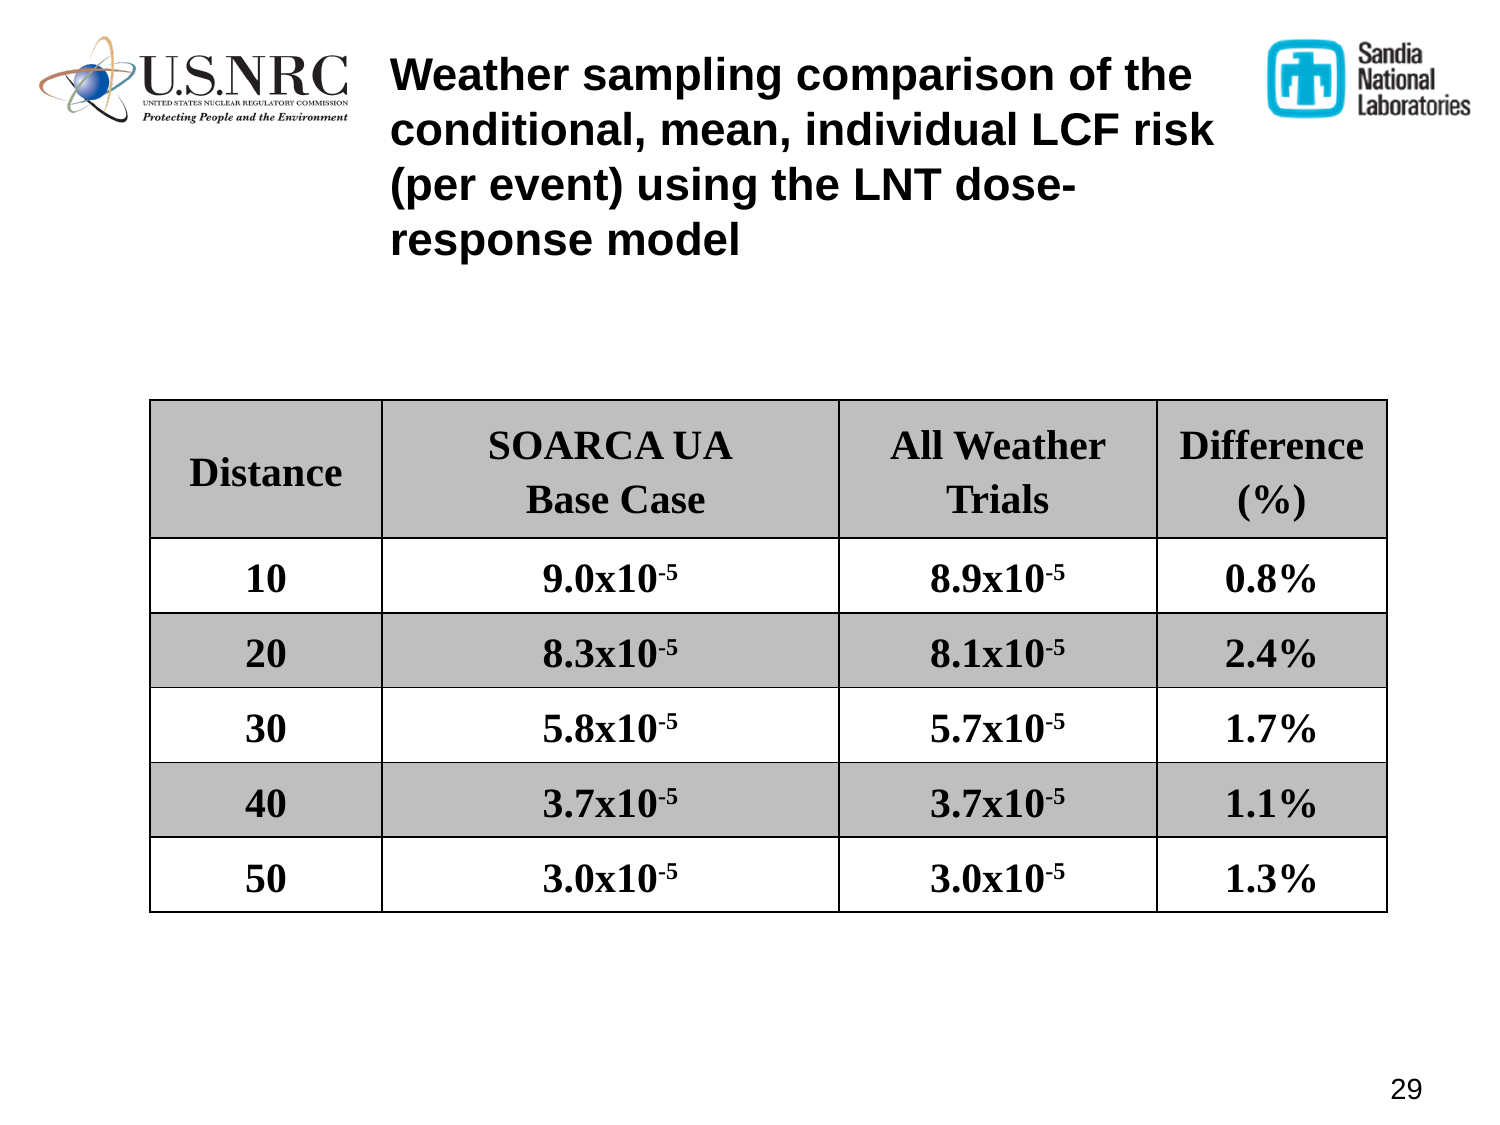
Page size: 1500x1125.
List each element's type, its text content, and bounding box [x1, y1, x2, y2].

table_cell 40 [151, 763, 381, 836]
table_cell 8.3x10-5 [383, 614, 838, 687]
table_cell 5.7x10-5 [840, 688, 1156, 762]
table_header Difference (%) [1158, 401, 1386, 537]
table_cell 8.9x10-5 [840, 539, 1156, 612]
table_cell 3.7x10-5 [383, 763, 838, 836]
text_box Weather sampling comparison of the conditional, mean, individual LCF risk (per event) using the LNT dose-response model [375, 37, 1250, 273]
table_header All Weather Trials [840, 401, 1156, 537]
slide_number 29 [1353, 1062, 1461, 1113]
table_header SOARCA UA Base Case [383, 401, 838, 537]
table_header Distance [151, 401, 381, 537]
table_cell 2.4% [1158, 614, 1386, 687]
table_cell 3.0x10-5 [840, 838, 1156, 911]
table_cell 3.7x10-5 [840, 763, 1156, 836]
table_cell 5.8x10-5 [383, 688, 838, 762]
table_cell 3.0x10-5 [383, 838, 838, 911]
table_cell 30 [151, 688, 381, 762]
table_cell 0.8% [1158, 539, 1386, 612]
table_cell 10 [151, 539, 381, 612]
table_cell 20 [151, 614, 381, 687]
table_cell 50 [151, 838, 381, 911]
table_cell 9.0x10-5 [383, 539, 838, 612]
table_cell 1.7% [1158, 688, 1386, 762]
picture [1262, 33, 1475, 126]
table_cell 1.1% [1158, 763, 1386, 836]
table_cell 8.1x10-5 [840, 614, 1156, 687]
picture [37, 33, 350, 126]
table_cell 1.3% [1158, 838, 1386, 911]
